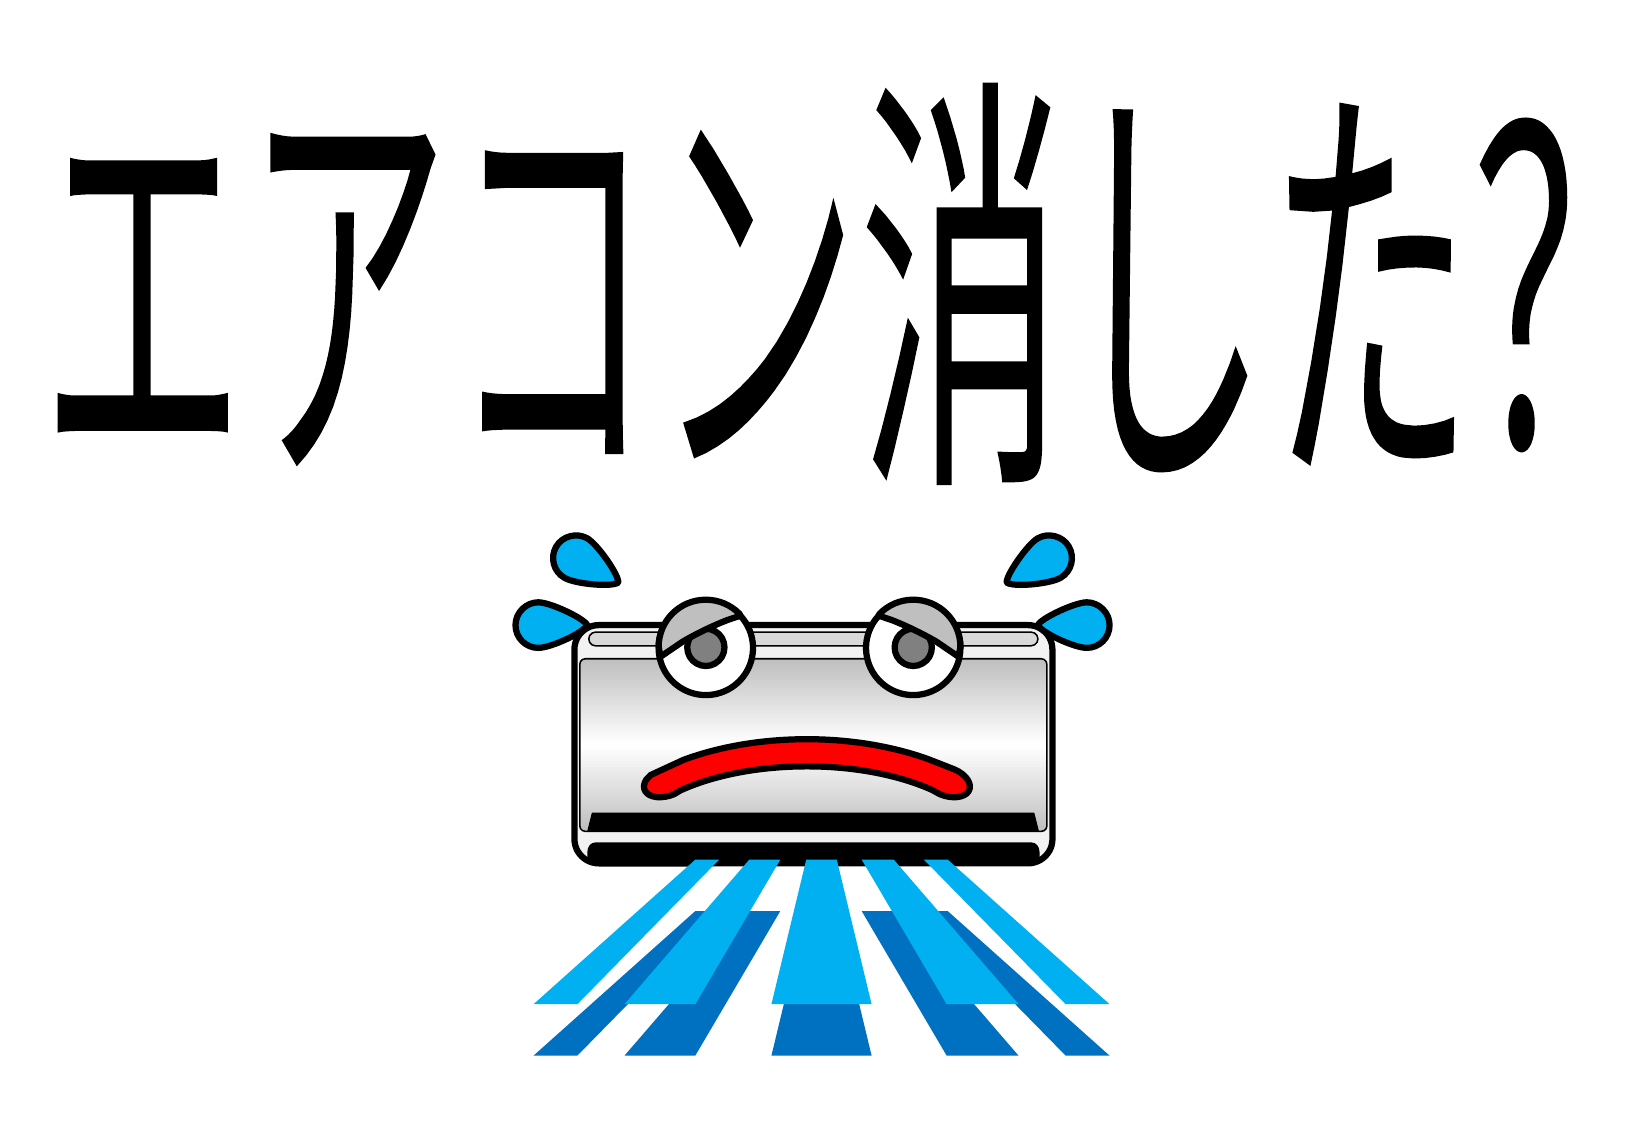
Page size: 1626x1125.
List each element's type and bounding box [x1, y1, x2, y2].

text_box [515, 541, 1110, 1056]
